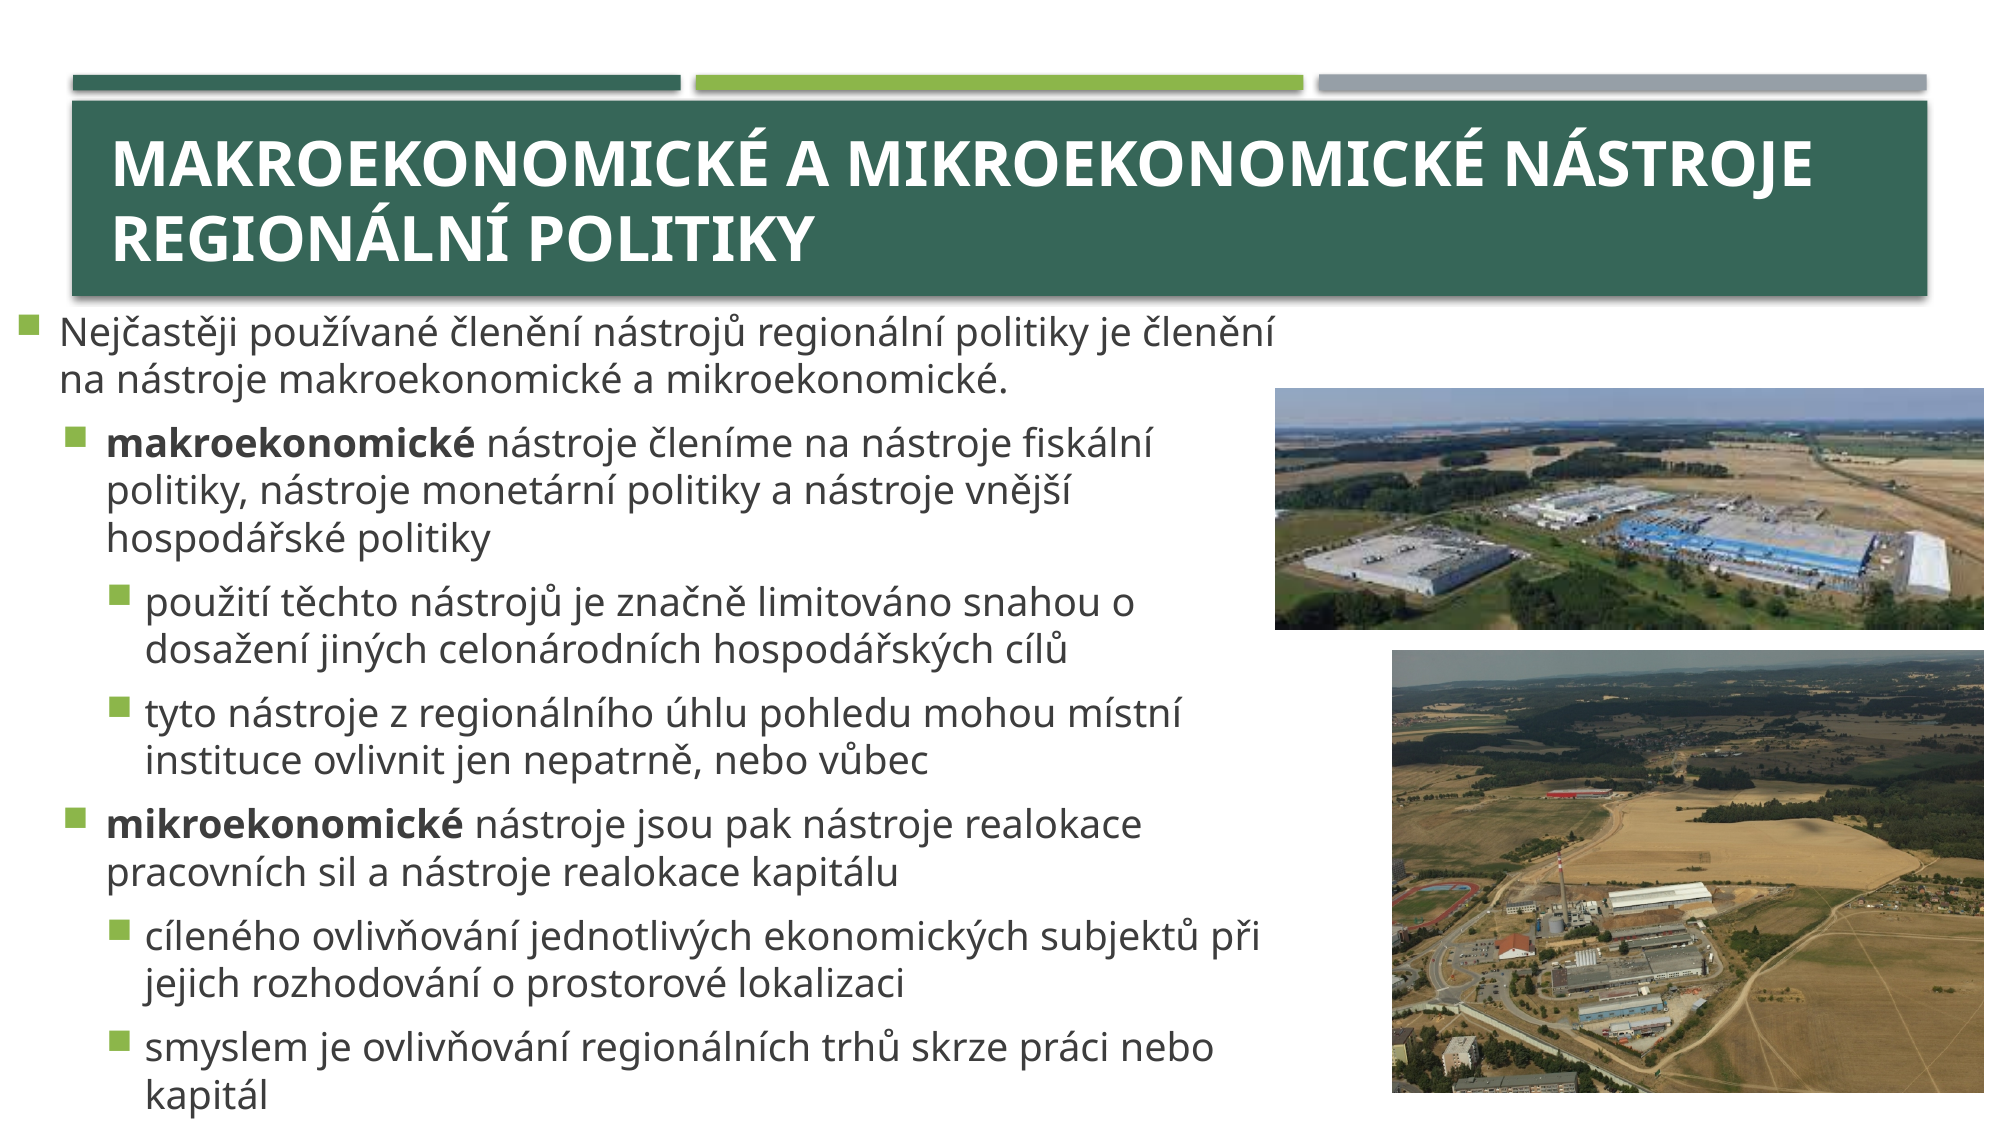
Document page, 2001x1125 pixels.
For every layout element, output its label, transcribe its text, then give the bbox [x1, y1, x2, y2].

list Nejčastěji používané členění nástrojů regionální politiky je členění na nástroje makroekonomické a mikroekonomické. makroekonomické nástroje členíme na nástroje fiskální politiky, nástroje monetární politiky a nástroje vnější hospodářské politiky použití těchto nástrojů je značně limitováno snahou o dosažení jiných celonárodních hospodářských cílů tyto nástroje z regionálního úhlu pohledu mohou místní instituce ovlivnit jen nepatrně, nebo vůbec mikroekonomické nástroje jsou pak nástroje realokace pracovních sil a nástroje realokace kapitálu cíleného ovlivňování jednotlivých ekonomických subjektů při jejich rozhodování o prostorové lokalizaci smyslem je ovlivňování regionálních trhů skrze práci nebo kapitál [0, 298, 1315, 1125]
picture [1275, 387, 1984, 630]
title Makroekonomické a mikroekonomické nástroje regionální politiky [95, 115, 1937, 282]
picture [1392, 649, 1984, 1094]
